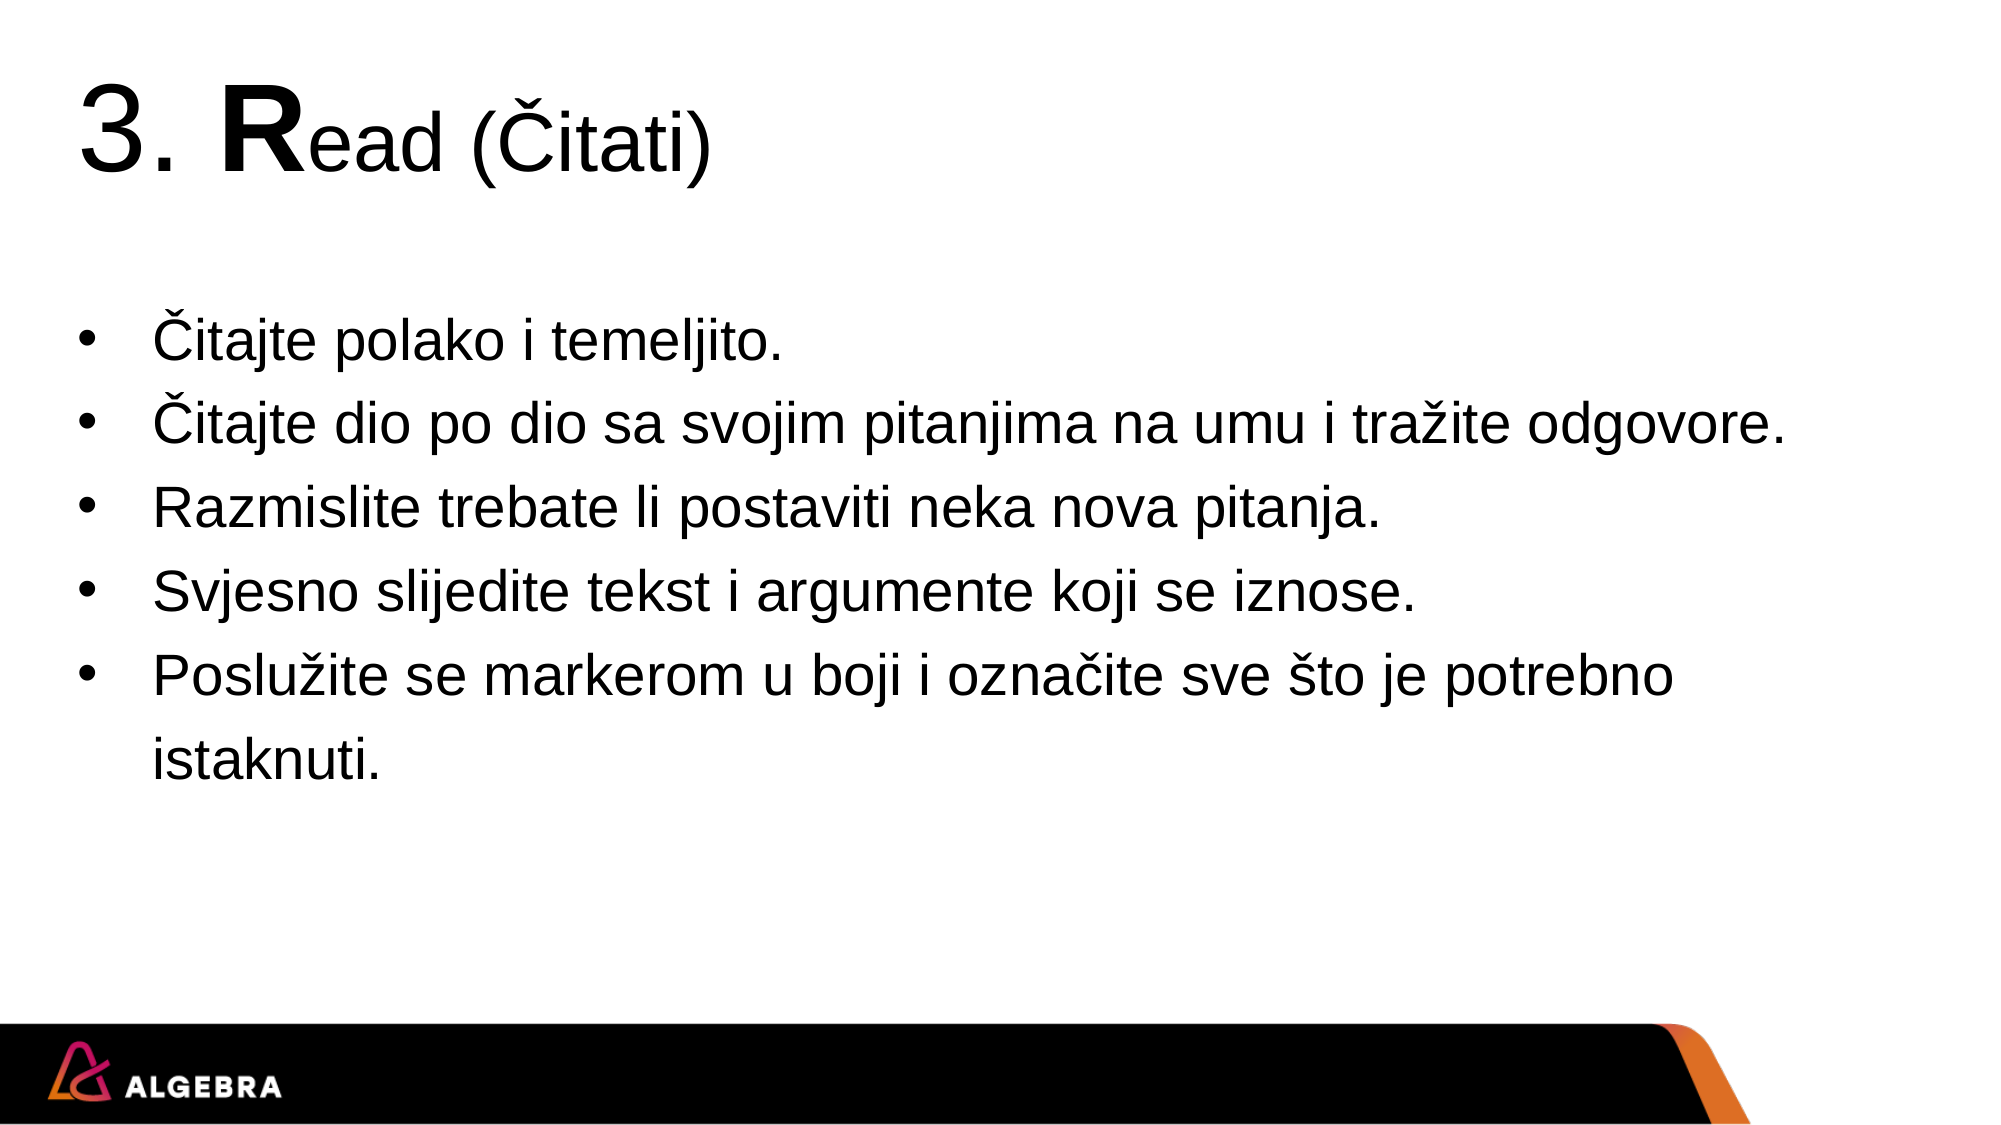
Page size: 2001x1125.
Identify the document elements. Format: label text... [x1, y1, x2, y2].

picture [0, 1023, 1958, 1125]
list Čitajte polako i temeljito. Čitajte dio po dio sa svojim pitanjima na umu i tražite odgovore. Razmislite trebate li postaviti neka nova pitanja. Svjesno slijedite tekst i argumente koji se iznose. Poslužite se markerom u boji i označite sve što je potrebno istaknuti. [63, 280, 1910, 1014]
title 3. Read (Čitati) [63, 39, 1777, 223]
